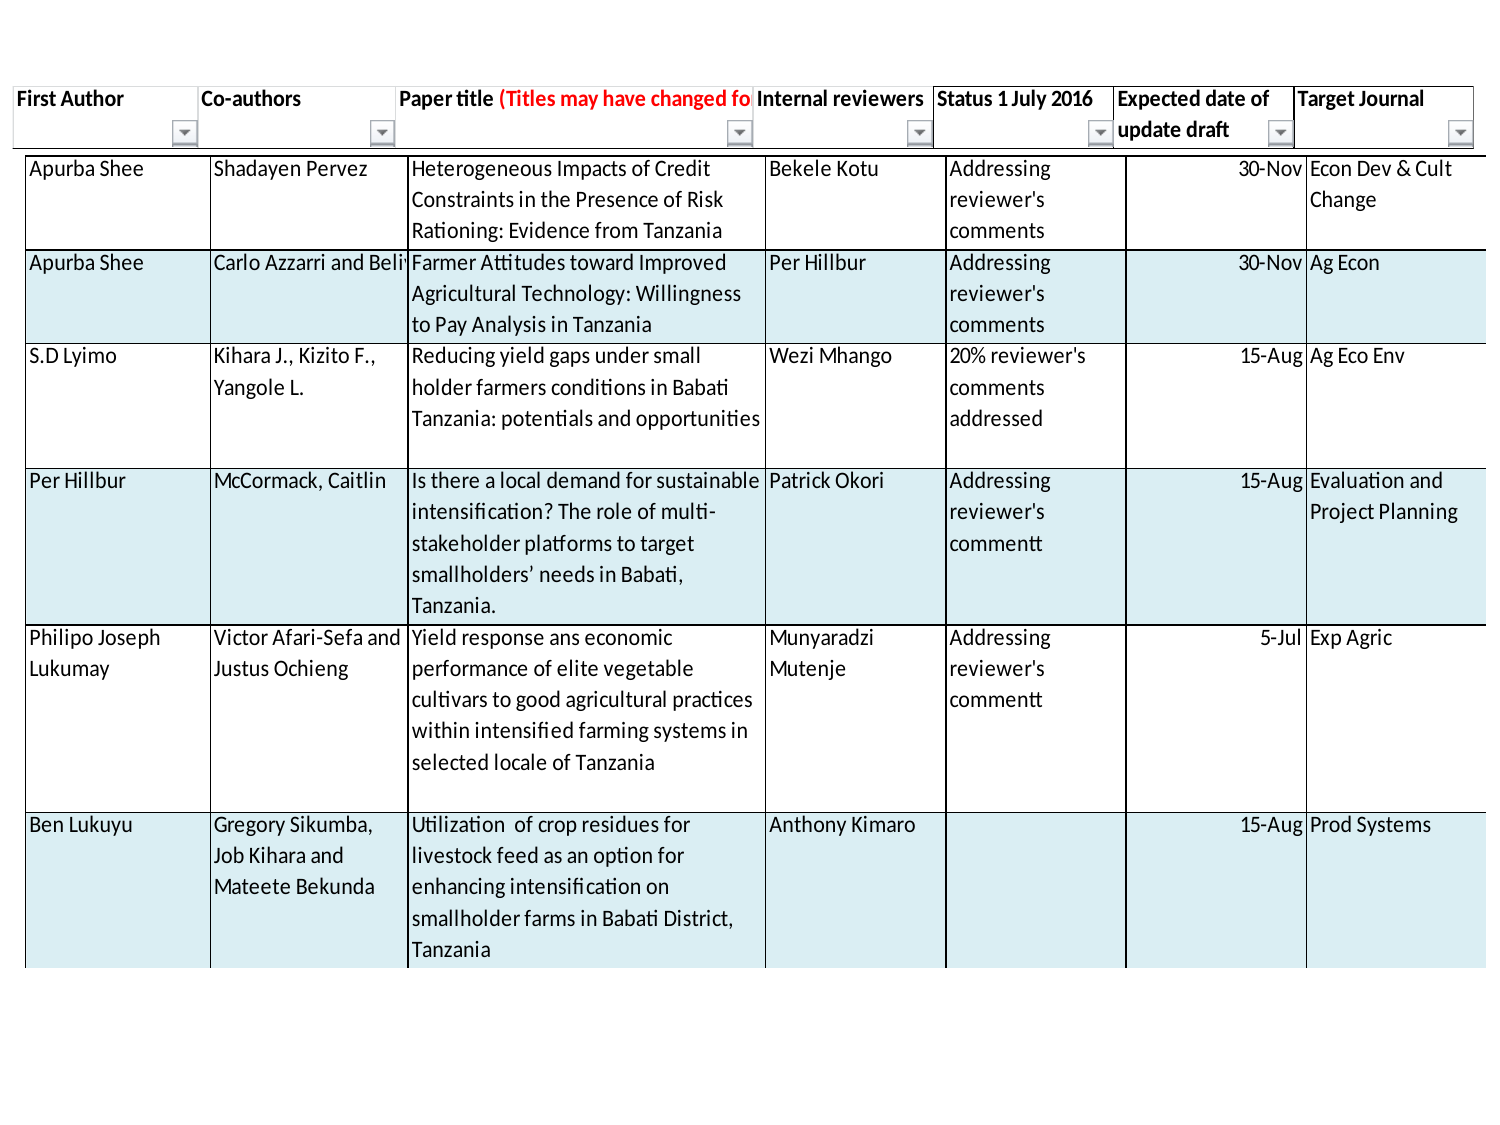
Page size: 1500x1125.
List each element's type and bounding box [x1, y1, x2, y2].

picture [12, 85, 1476, 151]
picture [24, 155, 1488, 970]
